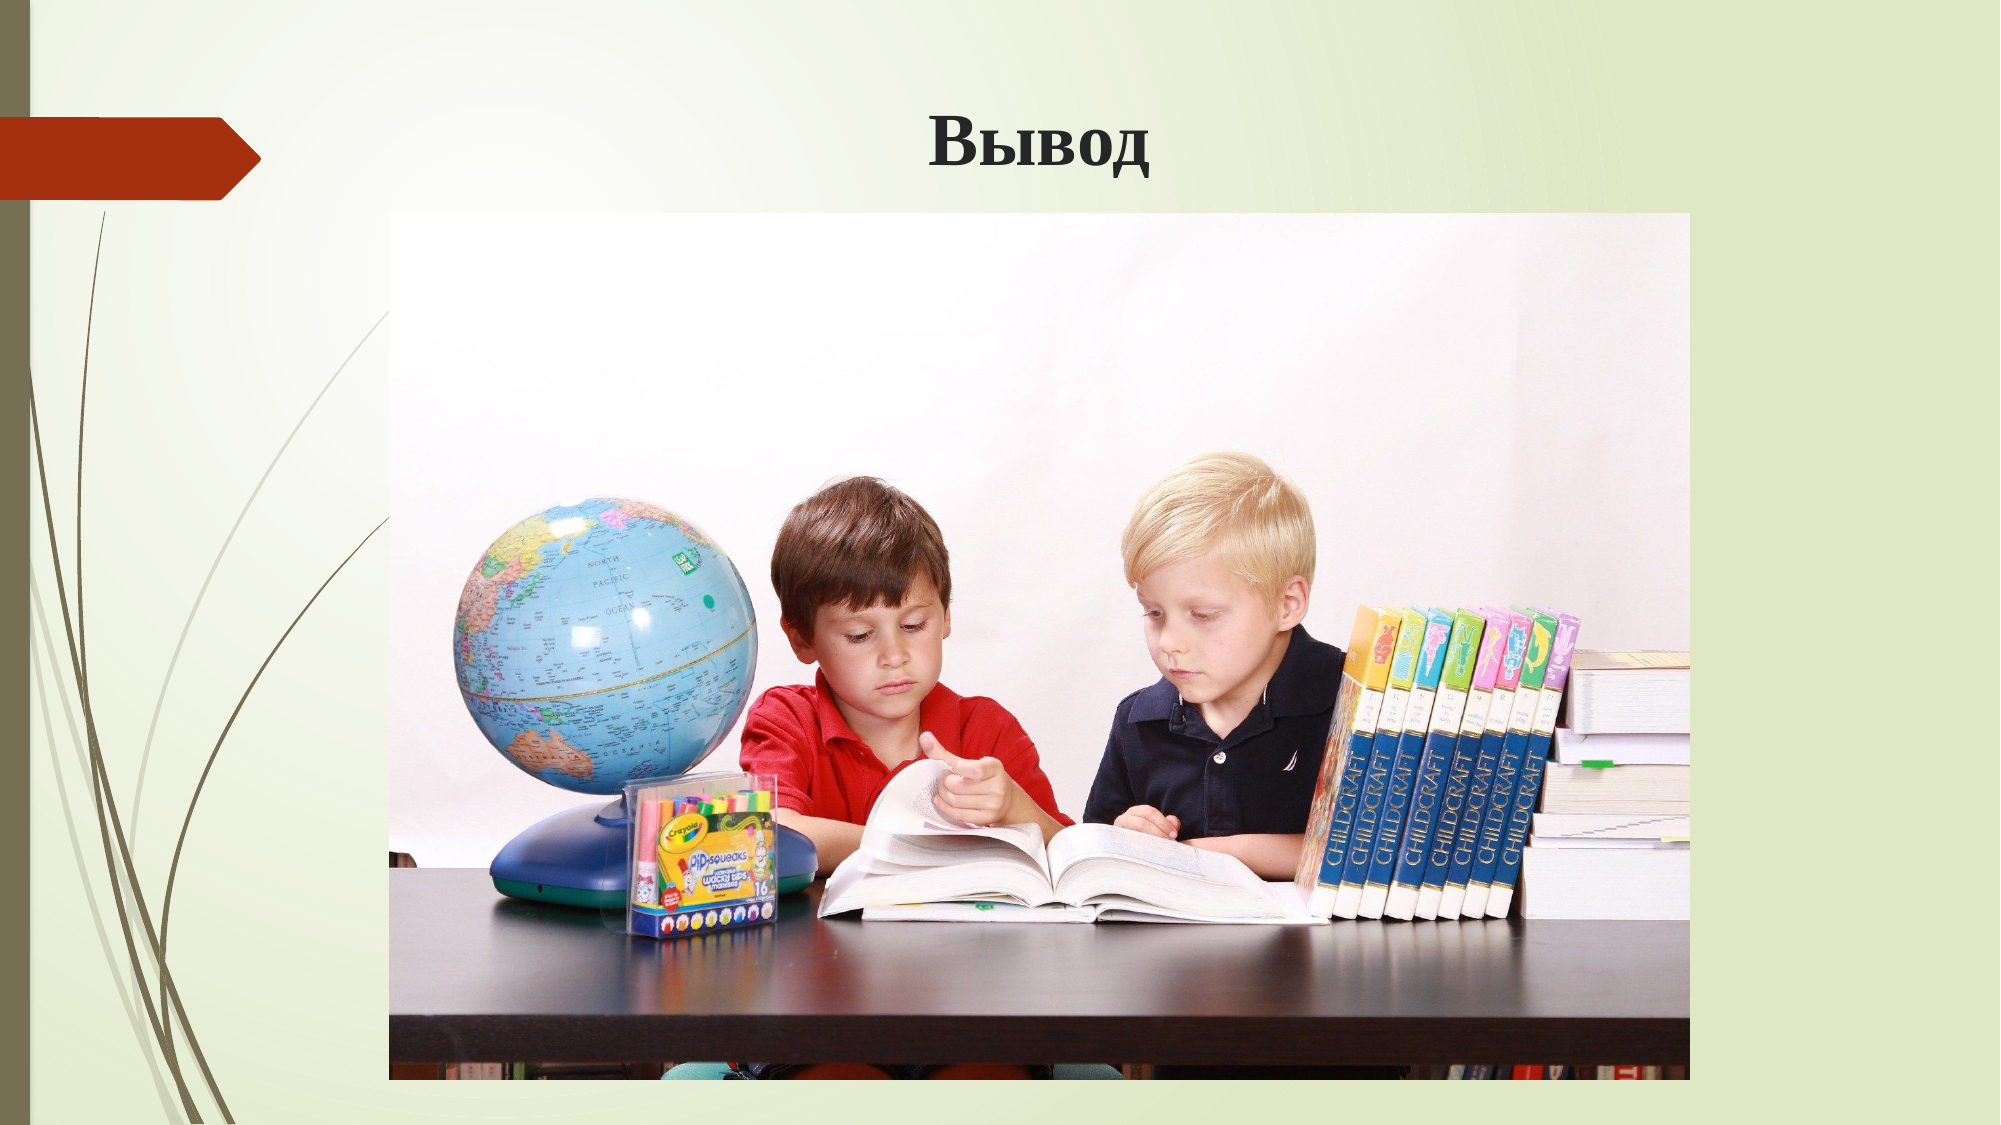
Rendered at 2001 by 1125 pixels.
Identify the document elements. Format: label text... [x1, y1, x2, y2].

title Вывод [308, 82, 1771, 293]
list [389, 213, 1690, 1081]
